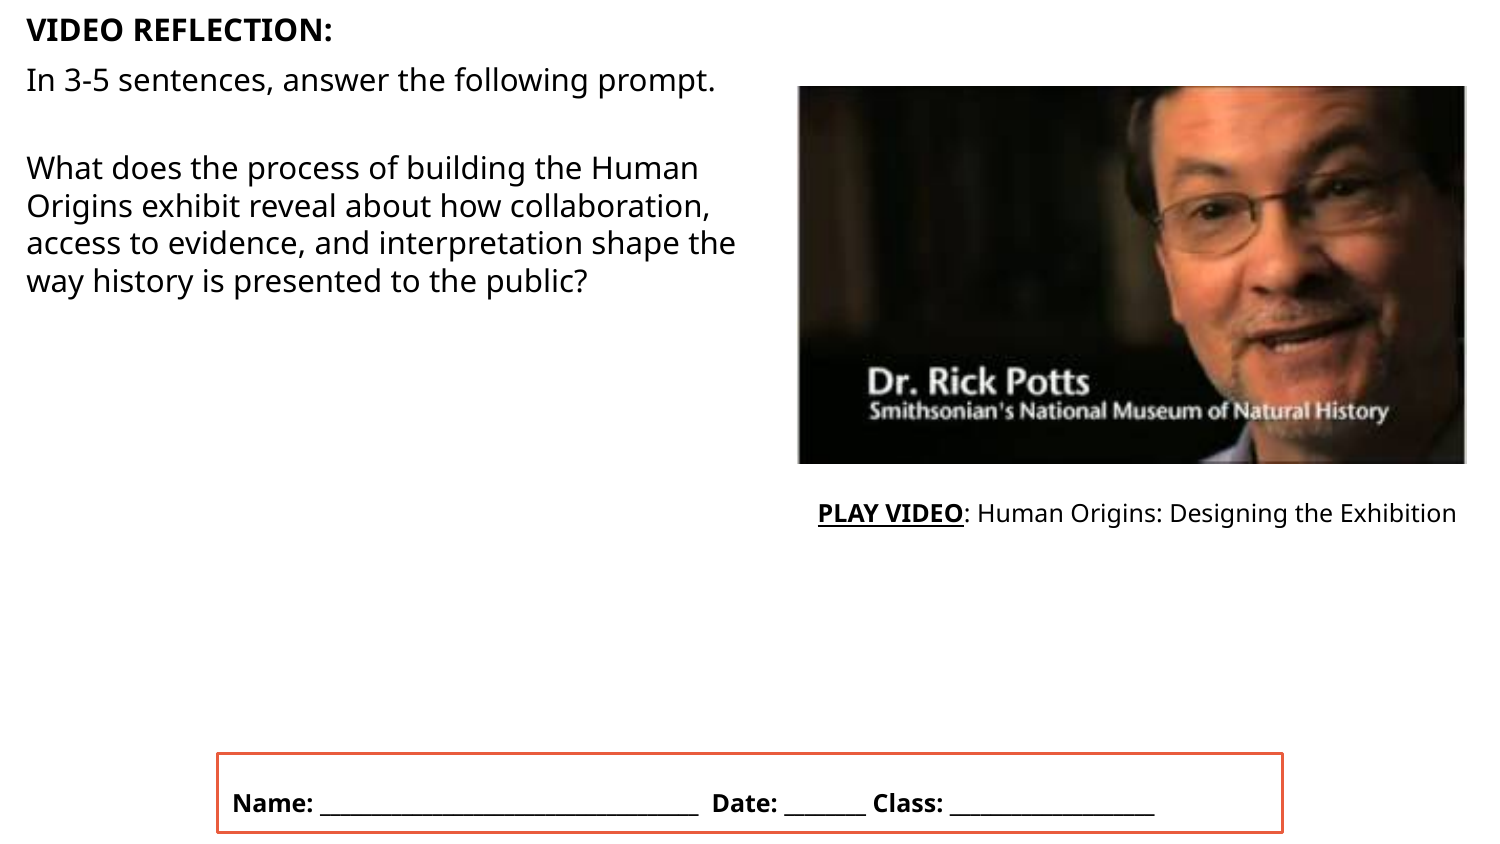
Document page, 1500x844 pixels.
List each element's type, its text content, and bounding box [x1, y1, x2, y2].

text_box Name: _____________________________________ Date: ________ Class: ____________________ [217, 753, 1283, 833]
picture [795, 86, 1467, 464]
text_box PLAY VIDEO: Human Origins: Designing the Exhibition [802, 483, 1480, 544]
text_box VIDEO REFLECTION: In 3-5 sentences, answer the following prompt. What does the process of building the Human Origins exhibit reveal about how collaboration, access to evidence, and interpretation shape the way history is presented to the public? [15, 8, 770, 572]
